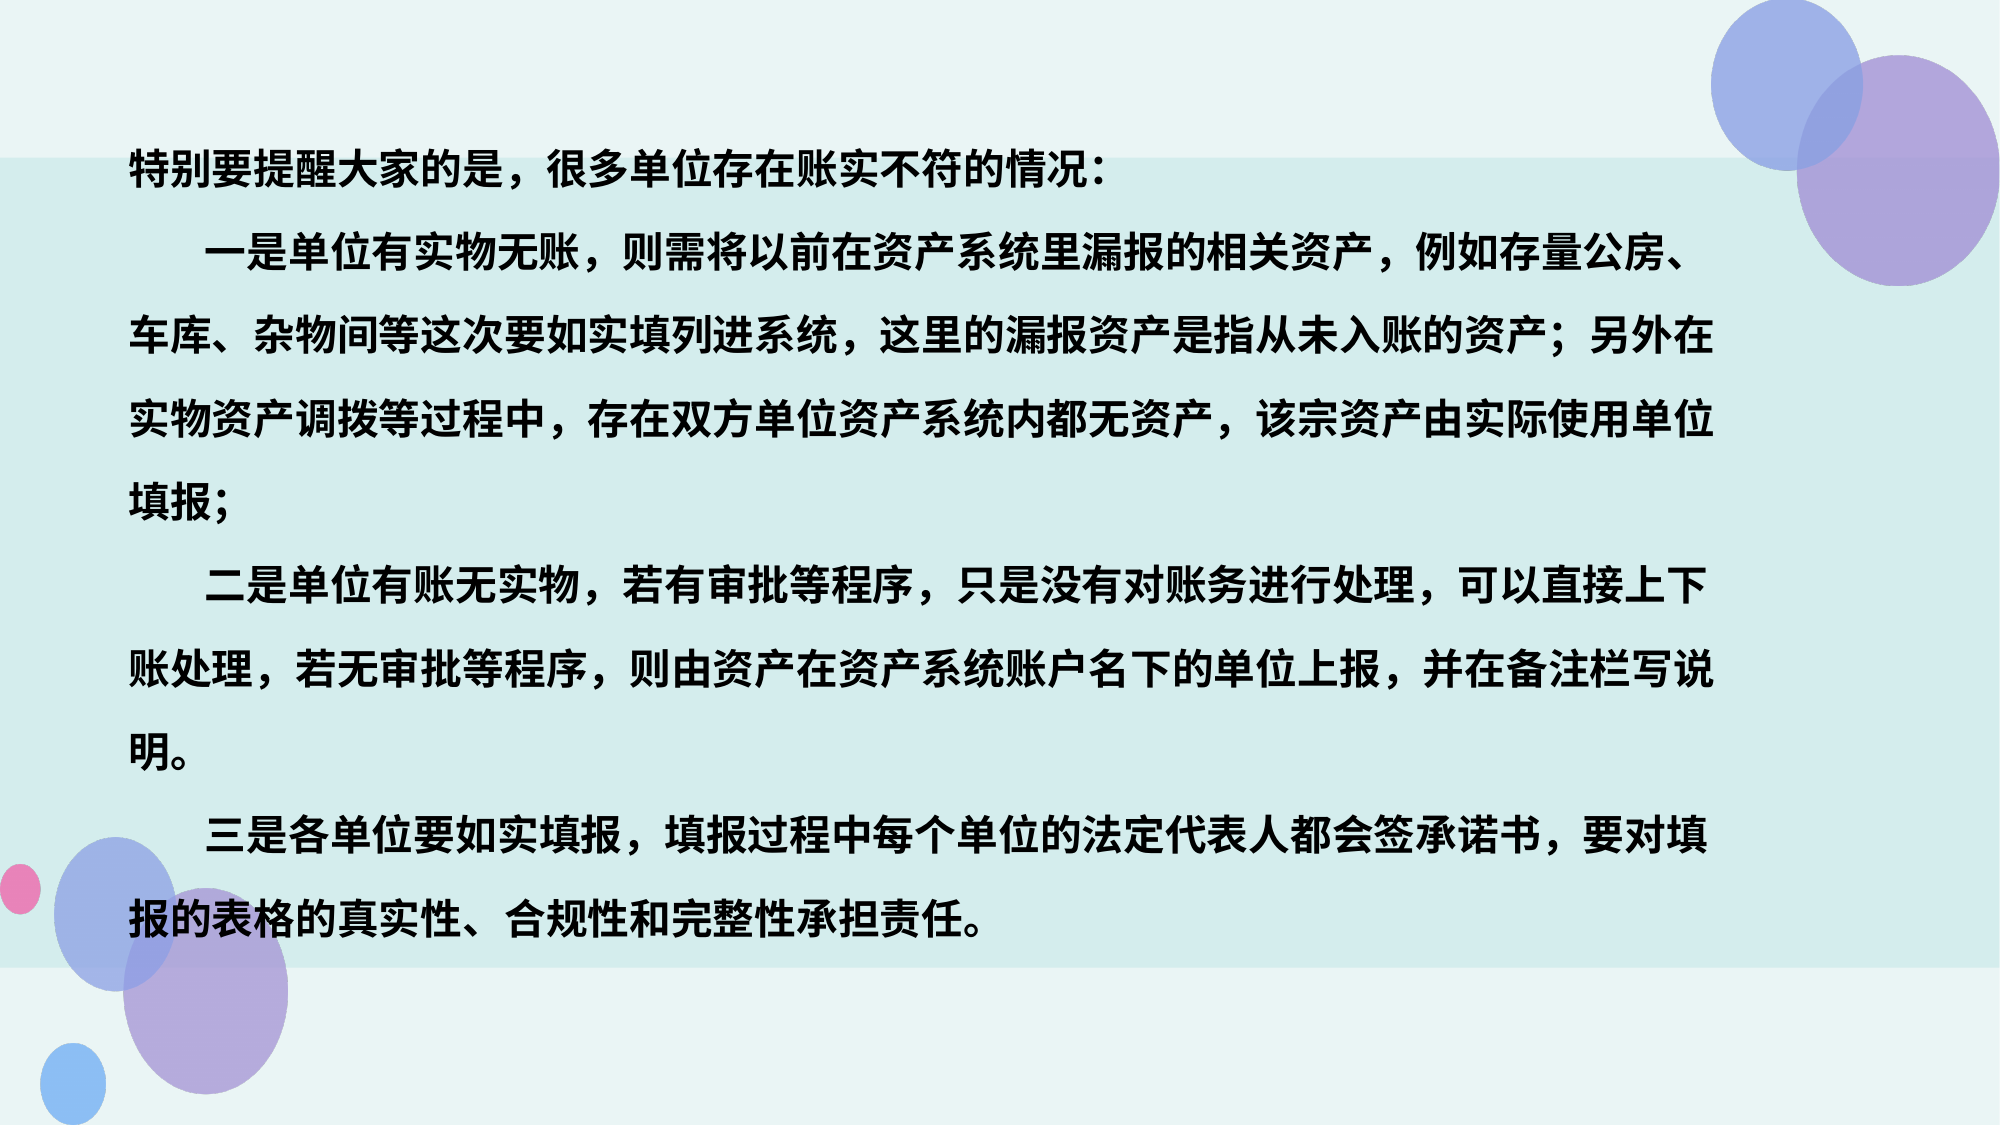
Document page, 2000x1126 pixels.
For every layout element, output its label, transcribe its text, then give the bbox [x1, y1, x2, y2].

text_box 特别要提醒大家的是，很多单位存在账实不符的情况： 一是单位有实物无账，则需将以前在资产系统里漏报的相关资产，例如存量公房、车库、杂物间等这次要如实填列进系统，这里的漏报资产是指从未入账的资产；另外在实物资产调拨等过程中，存在双方单位资产系统内都无资产，该宗资产由实际使用单位填报； 二是单位有账无实物，若有审批等程序，只是没有对账务进行处理，可以直接上下账处理，若无审批等程序，则由资产在资产系统账户名下的单位上报，并在备注栏写说明。 三是各单位要如实填报，填报过程中每个单位的法定代表人都会签承诺书，要对填报的表格的真实性、合规性和完整性承担责任。 [113, 101, 1739, 950]
picture [0, 837, 288, 1125]
picture [1711, 0, 2000, 286]
